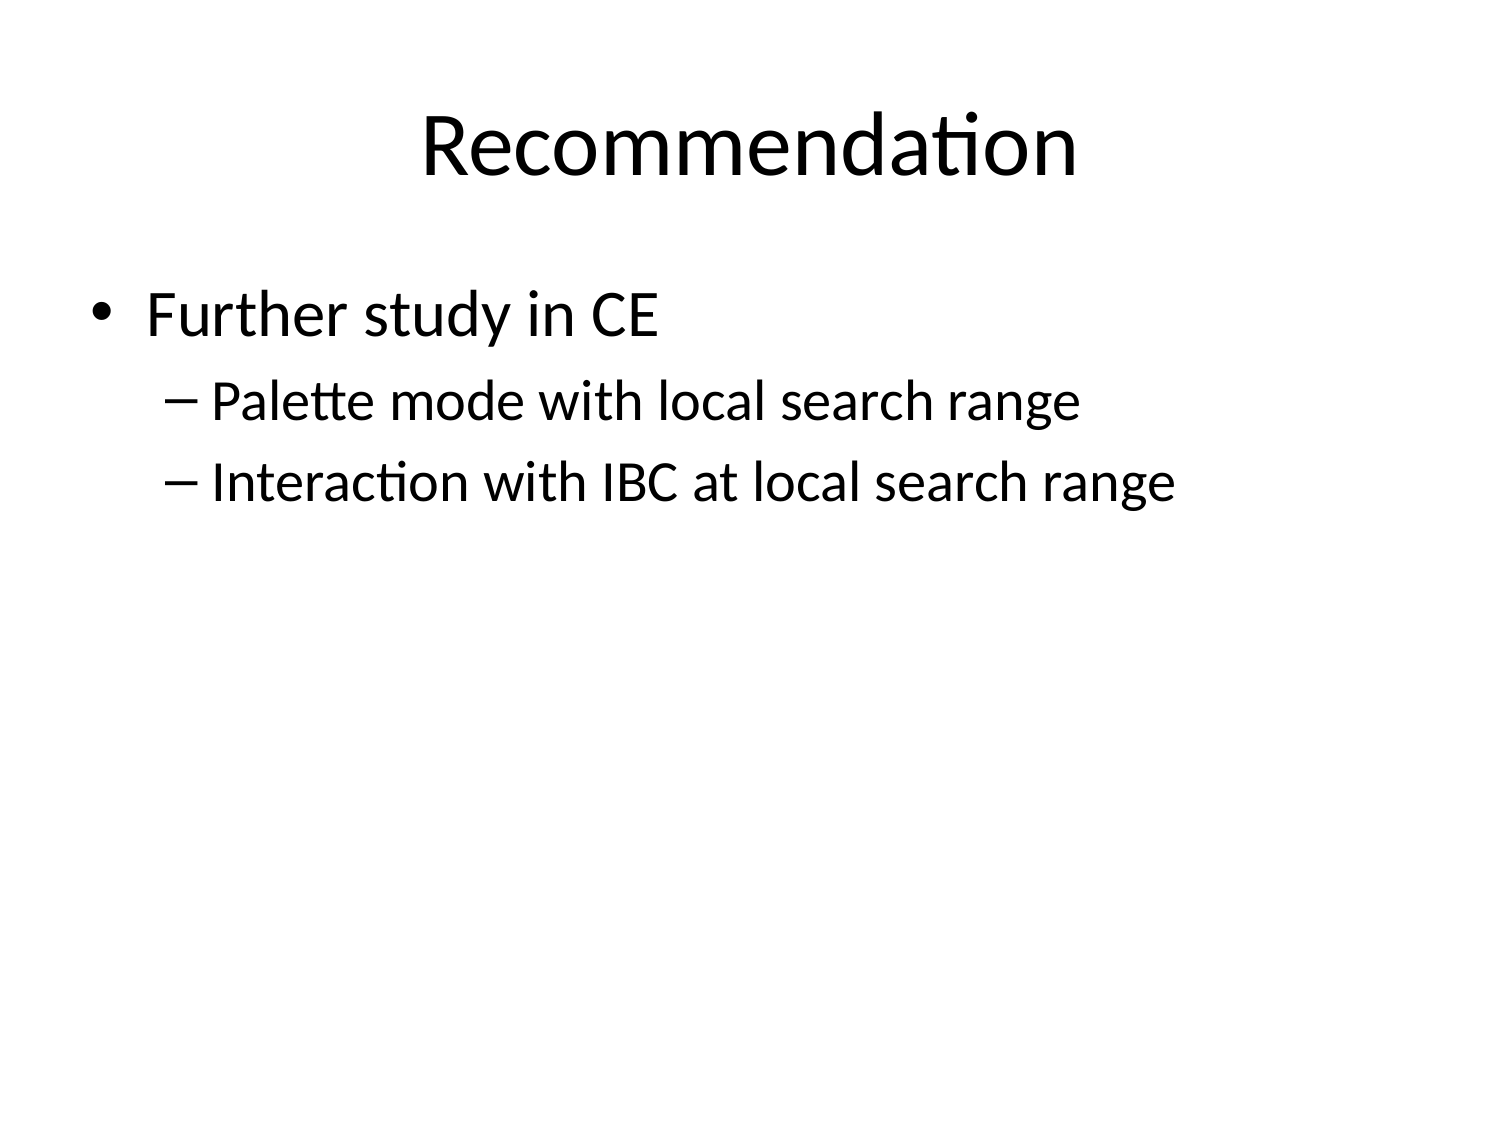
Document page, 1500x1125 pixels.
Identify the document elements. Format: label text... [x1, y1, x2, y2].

list Further study in CE Palette mode with local search range Interaction with IBC at local search range [75, 262, 1425, 1005]
title Recommendation [75, 45, 1425, 233]
